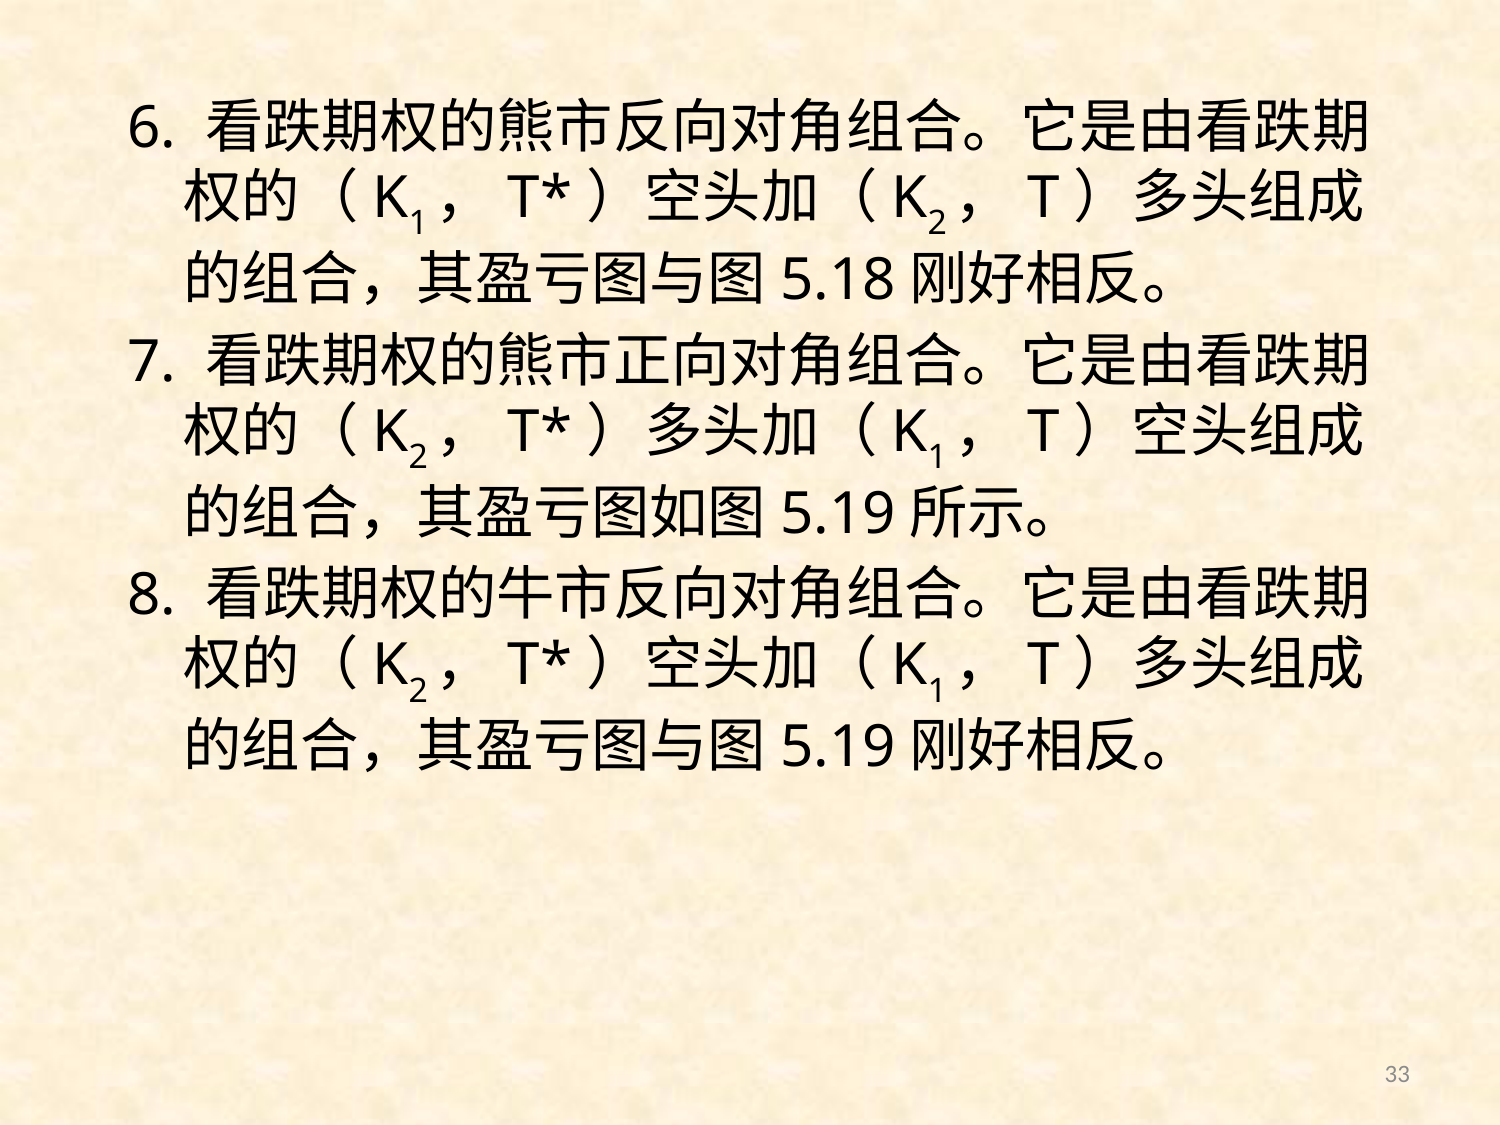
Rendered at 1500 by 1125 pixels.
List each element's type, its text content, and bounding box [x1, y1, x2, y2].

slide_number 33 [1074, 1042, 1425, 1103]
list 6. 看跌期权的熊市反向对角组合。它是由看跌期权的（K1，T*）空头加（K2，T）多头组成的组合，其盈亏图与图5.18刚好相反。 7. 看跌期权的熊市正向对角组合。它是由看跌期权的（K2，T*）多头加（K1，T）空头组成的组合，其盈亏图如图5.19所示。 8. 看跌期权的牛市反向对角组合。它是由看跌期权的（K2，T*）空头加（K1，T）多头组成的组合，其盈亏图与图5.19刚好相反。 [112, 82, 1388, 1000]
picture [0, 0, 1500, 1125]
